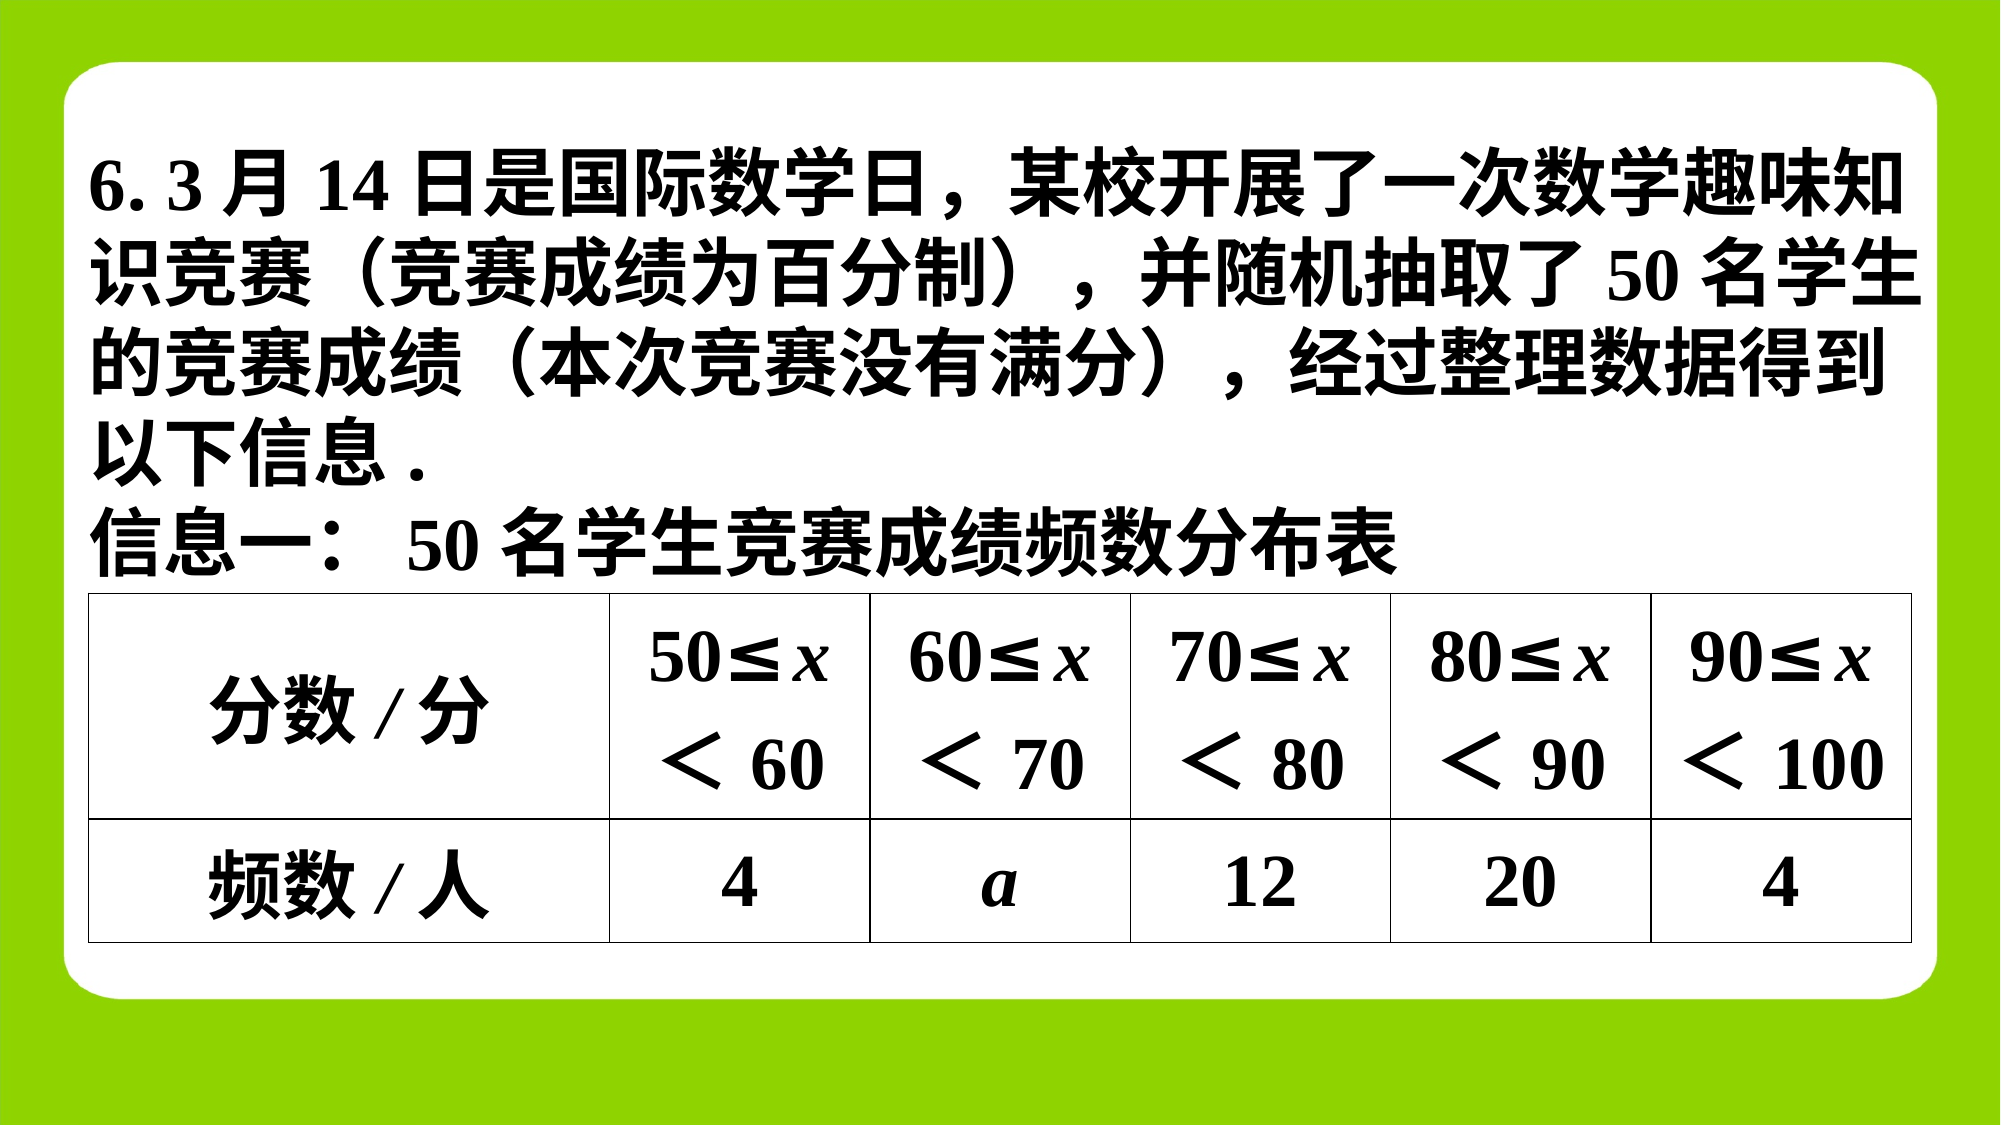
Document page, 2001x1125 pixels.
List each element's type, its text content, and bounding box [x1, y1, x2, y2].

table_cell 20 [1391, 820, 1650, 942]
text_box 6. 3月14日是国际数学日，某校开展了一次数学趣味知 识竞赛（竞赛成绩为百分制），并随机抽取了50名学生 的竞赛成绩（本次竞赛没有满分），经过整理数据得到 以下信息. 信息一：50名学生竞赛成绩频数分布表 [88, 135, 1974, 591]
table_header 50≤x ＜60 [610, 594, 869, 818]
table_cell 4 [610, 820, 869, 942]
table_header 60≤x ＜70 [871, 594, 1130, 818]
table_cell 4 [1652, 820, 1911, 942]
table_cell 12 [1131, 820, 1390, 942]
table_header 分数/分 [89, 594, 609, 818]
table_header 80≤x ＜90 [1391, 594, 1650, 818]
table_cell a [871, 820, 1130, 942]
table_header 70≤x ＜80 [1131, 594, 1390, 818]
table_header 90≤x ＜100 [1652, 594, 1911, 818]
table_cell 频数/人 [89, 820, 609, 942]
picture [0, 0, 2001, 1125]
